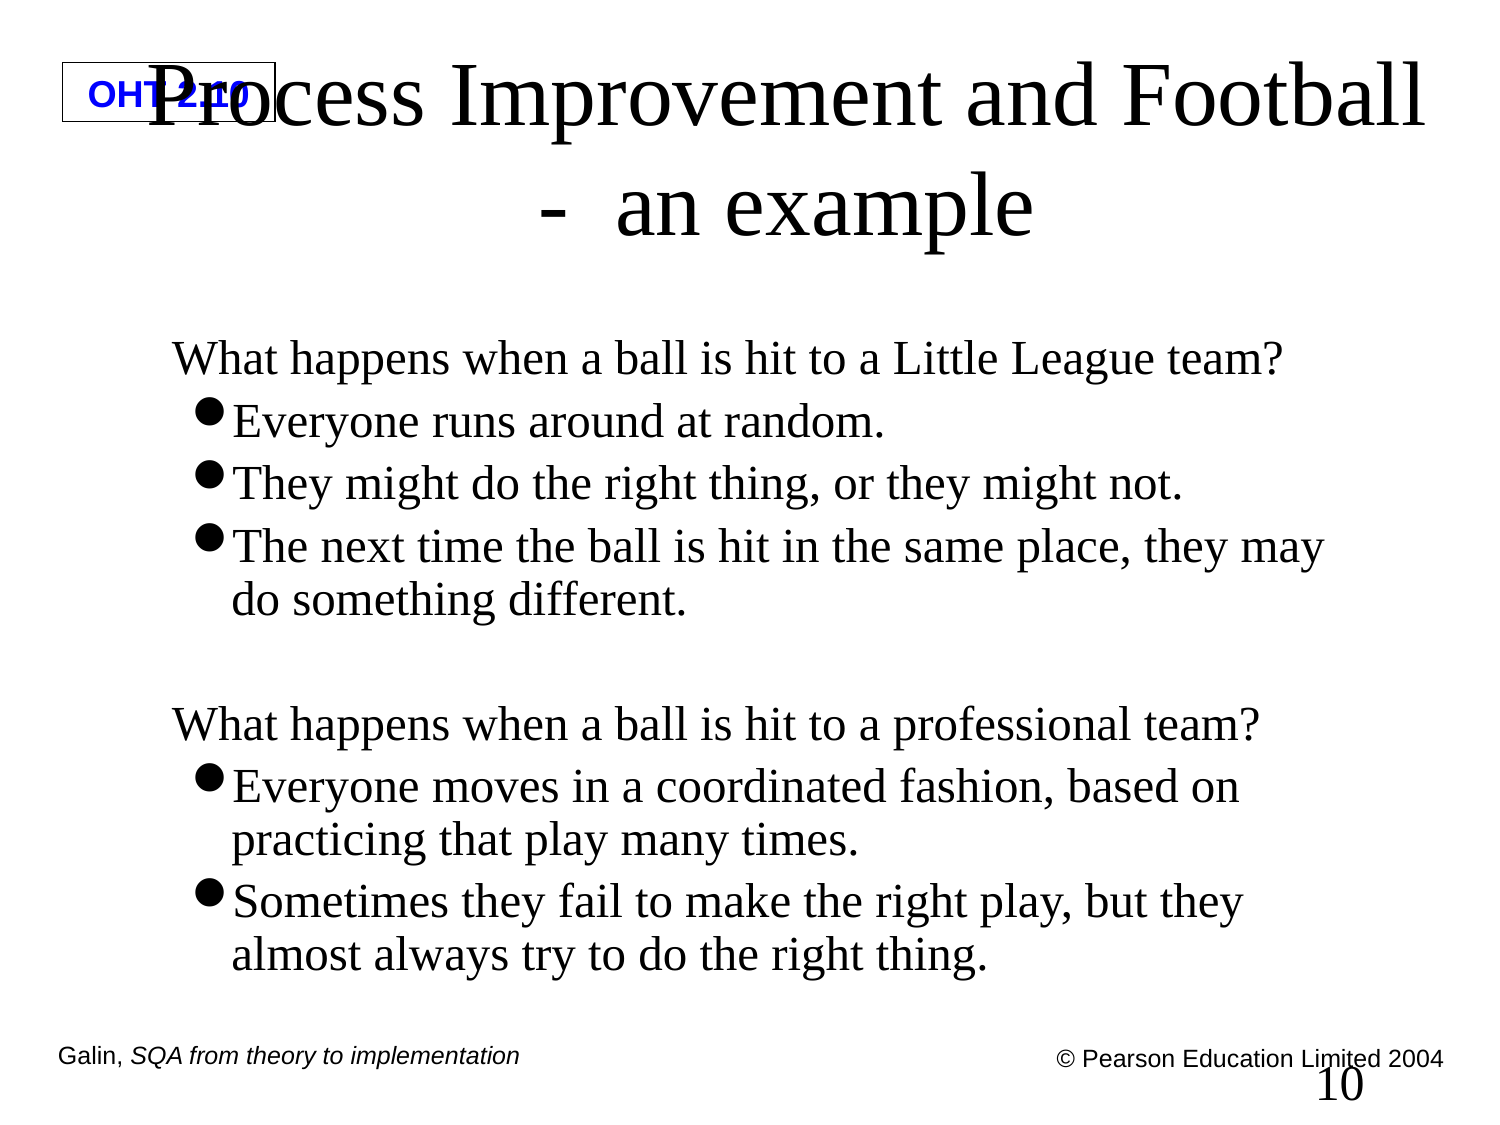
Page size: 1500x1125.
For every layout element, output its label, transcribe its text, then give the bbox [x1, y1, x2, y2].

title Process Improvement and Football - an example [112, 49, 1463, 238]
slide_number 10 [1299, 1042, 1425, 1103]
list What happens when a ball is hit to a Little League team? Everyone runs around at random. They might do the right thing, or they might not. The next time the ball is hit in the same place, they may do something different. What happens when a ball is hit to a professional team? Everyone moves in a coordinated fashion, based on practicing that play many times. Sometimes they fail to make the right play, but they almost always try to do the right thing. [112, 324, 1388, 1001]
